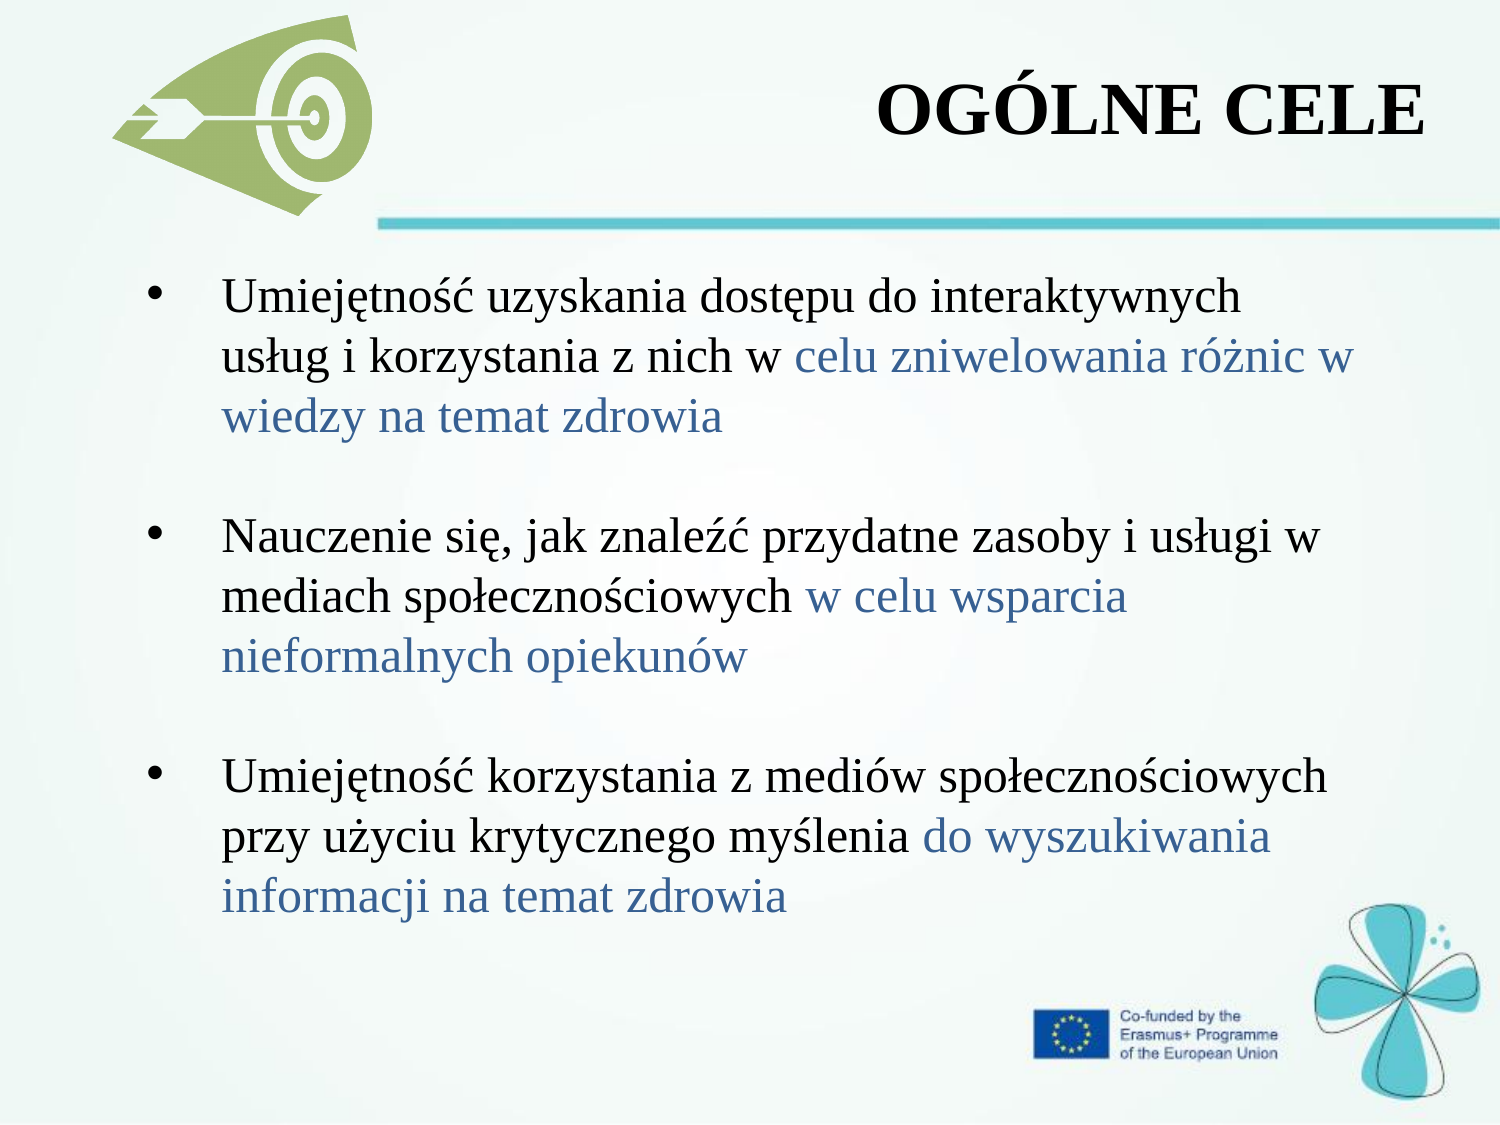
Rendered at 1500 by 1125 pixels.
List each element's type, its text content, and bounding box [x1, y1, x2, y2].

text_box OGÓLNE CELE [662, 51, 1443, 157]
picture [0, 0, 1500, 1125]
text_box Umiejętność uzyskania dostępu do interaktywnych usług i korzystania z nich w celu zniwelowania różnic w wiedzy na temat zdrowia Nauczenie się, jak znaleźć przydatne zasoby i usługi w mediach społecznościowych w celu wsparcia nieformalnych opiekunów Umiejętność korzystania z mediów społecznościowych przy użyciu krytycznego myślenia do wyszukiwania informacji na temat zdrowia [131, 255, 1372, 931]
